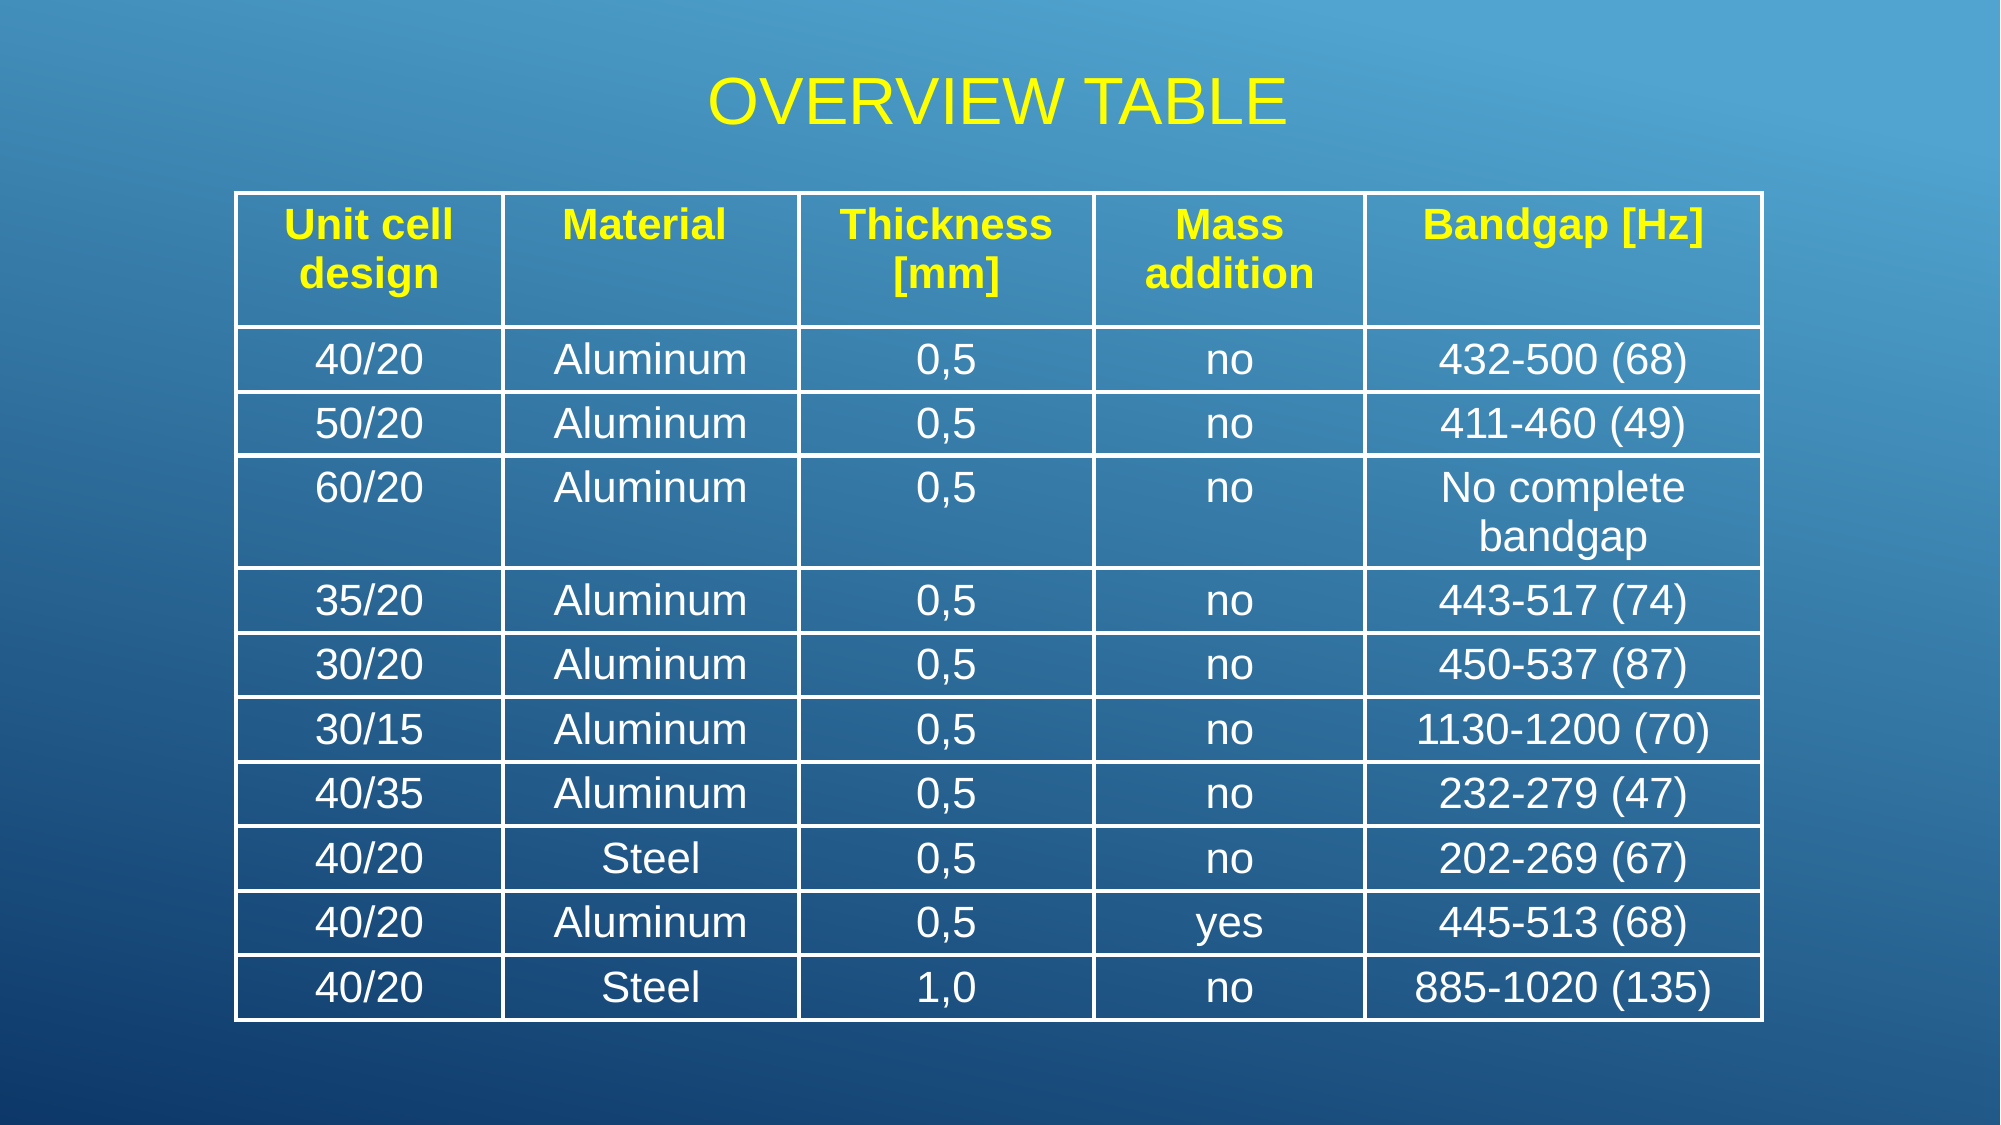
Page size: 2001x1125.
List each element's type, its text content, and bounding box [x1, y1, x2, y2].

table_cell 0,5 [801, 329, 1092, 390]
table_cell 0,5 [801, 458, 1092, 566]
table_cell 885-1020 (135) [1367, 957, 1760, 1018]
table_cell 40/20 [238, 828, 501, 889]
table_cell 40/20 [238, 893, 501, 953]
table_cell 60/20 [238, 458, 501, 566]
table_cell Aluminum [505, 893, 797, 953]
table_cell 0,5 [801, 828, 1092, 889]
table_cell 450-537 (87) [1367, 635, 1760, 695]
table_cell 40/20 [238, 957, 501, 1018]
table_cell Aluminum [505, 329, 797, 390]
table_cell 443-517 (74) [1367, 570, 1760, 631]
table_cell 40/20 [238, 329, 501, 390]
table_cell Aluminum [505, 764, 797, 824]
table_cell 0,5 [801, 764, 1092, 824]
table_cell no [1096, 570, 1363, 631]
table_cell 40/35 [238, 764, 501, 824]
table_cell 445-513 (68) [1367, 893, 1760, 953]
table_cell Aluminum [505, 699, 797, 760]
title OVERVIEW TABLE [692, 17, 1305, 178]
table_cell 411-460 (49) [1367, 394, 1760, 453]
table_cell Aluminum [505, 635, 797, 695]
table_cell yes [1096, 893, 1363, 953]
table_cell 232-279 (47) [1367, 764, 1760, 824]
table_header Mass addition [1096, 195, 1363, 325]
table_cell 1,0 [801, 957, 1092, 1018]
table_cell 35/20 [238, 570, 501, 631]
table_cell 0,5 [801, 570, 1092, 631]
table_cell no [1096, 828, 1363, 889]
table_cell 1130-1200 (70) [1367, 699, 1760, 760]
table_cell no [1096, 458, 1363, 566]
table_cell no [1096, 764, 1363, 824]
table_cell Steel [505, 828, 797, 889]
table_cell 30/20 [238, 635, 501, 695]
table_cell 30/15 [238, 699, 501, 760]
table_cell 432-500 (68) [1367, 329, 1760, 390]
table_cell 50/20 [238, 394, 501, 453]
table_cell 0,5 [801, 635, 1092, 695]
table_header Bandgap [Hz] [1367, 195, 1760, 325]
table_cell Aluminum [505, 394, 797, 453]
table_cell no [1096, 394, 1363, 453]
table_cell 0,5 [801, 394, 1092, 453]
table_cell no [1096, 329, 1363, 390]
table_header Thickness [mm] [801, 195, 1092, 325]
table_cell Aluminum [505, 458, 797, 566]
table_cell Steel [505, 957, 797, 1018]
table_header Unit cell design [238, 195, 501, 325]
table_cell No complete bandgap [1367, 458, 1760, 566]
table_cell 0,5 [801, 699, 1092, 760]
table_cell 202-269 (67) [1367, 828, 1760, 889]
table_cell no [1096, 699, 1363, 760]
table_cell Aluminum [505, 570, 797, 631]
table_cell 0,5 [801, 893, 1092, 953]
table_cell no [1096, 957, 1363, 1018]
table_cell no [1096, 635, 1363, 695]
table_header Material [505, 195, 797, 325]
